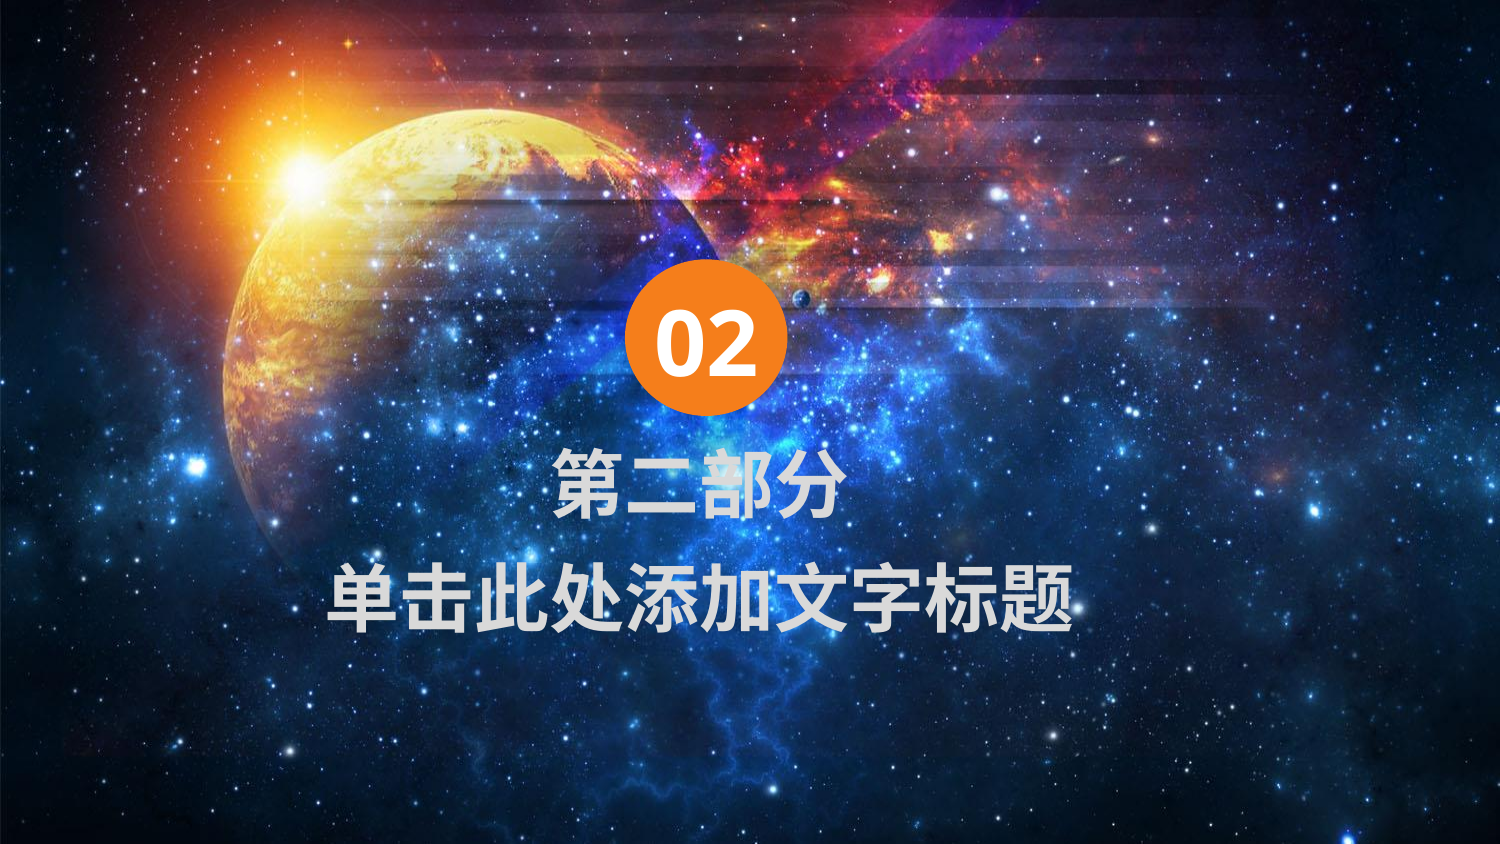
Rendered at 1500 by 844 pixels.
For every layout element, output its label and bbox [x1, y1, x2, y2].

text_box [624, 259, 788, 417]
picture [0, 0, 1500, 844]
